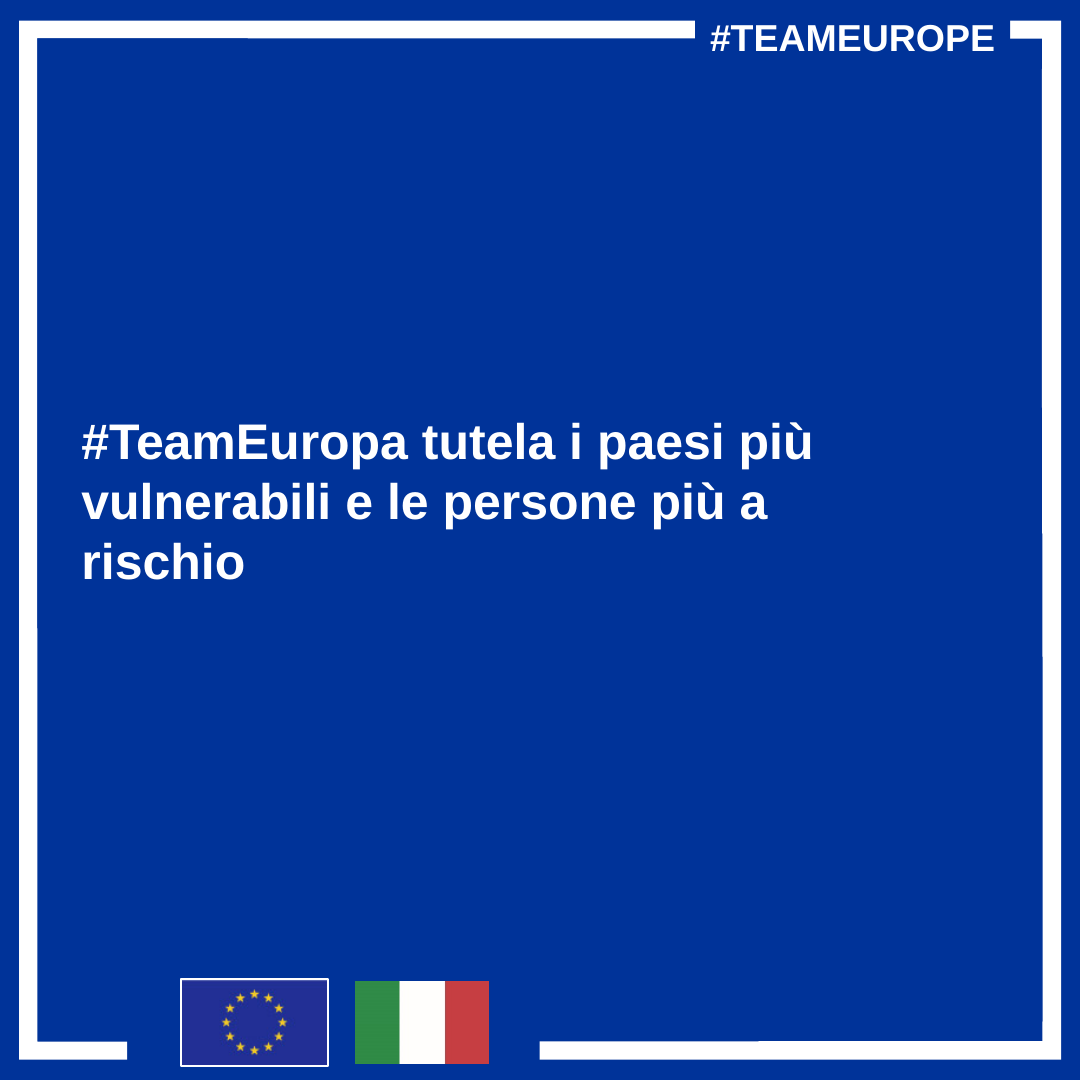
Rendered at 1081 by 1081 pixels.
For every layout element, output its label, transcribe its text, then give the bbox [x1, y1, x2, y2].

text_box #TeamEuropa tutela i paesi più vulnerabili e le persone più a rischio [66, 402, 939, 597]
picture [354, 980, 490, 1065]
picture [182, 980, 327, 1065]
